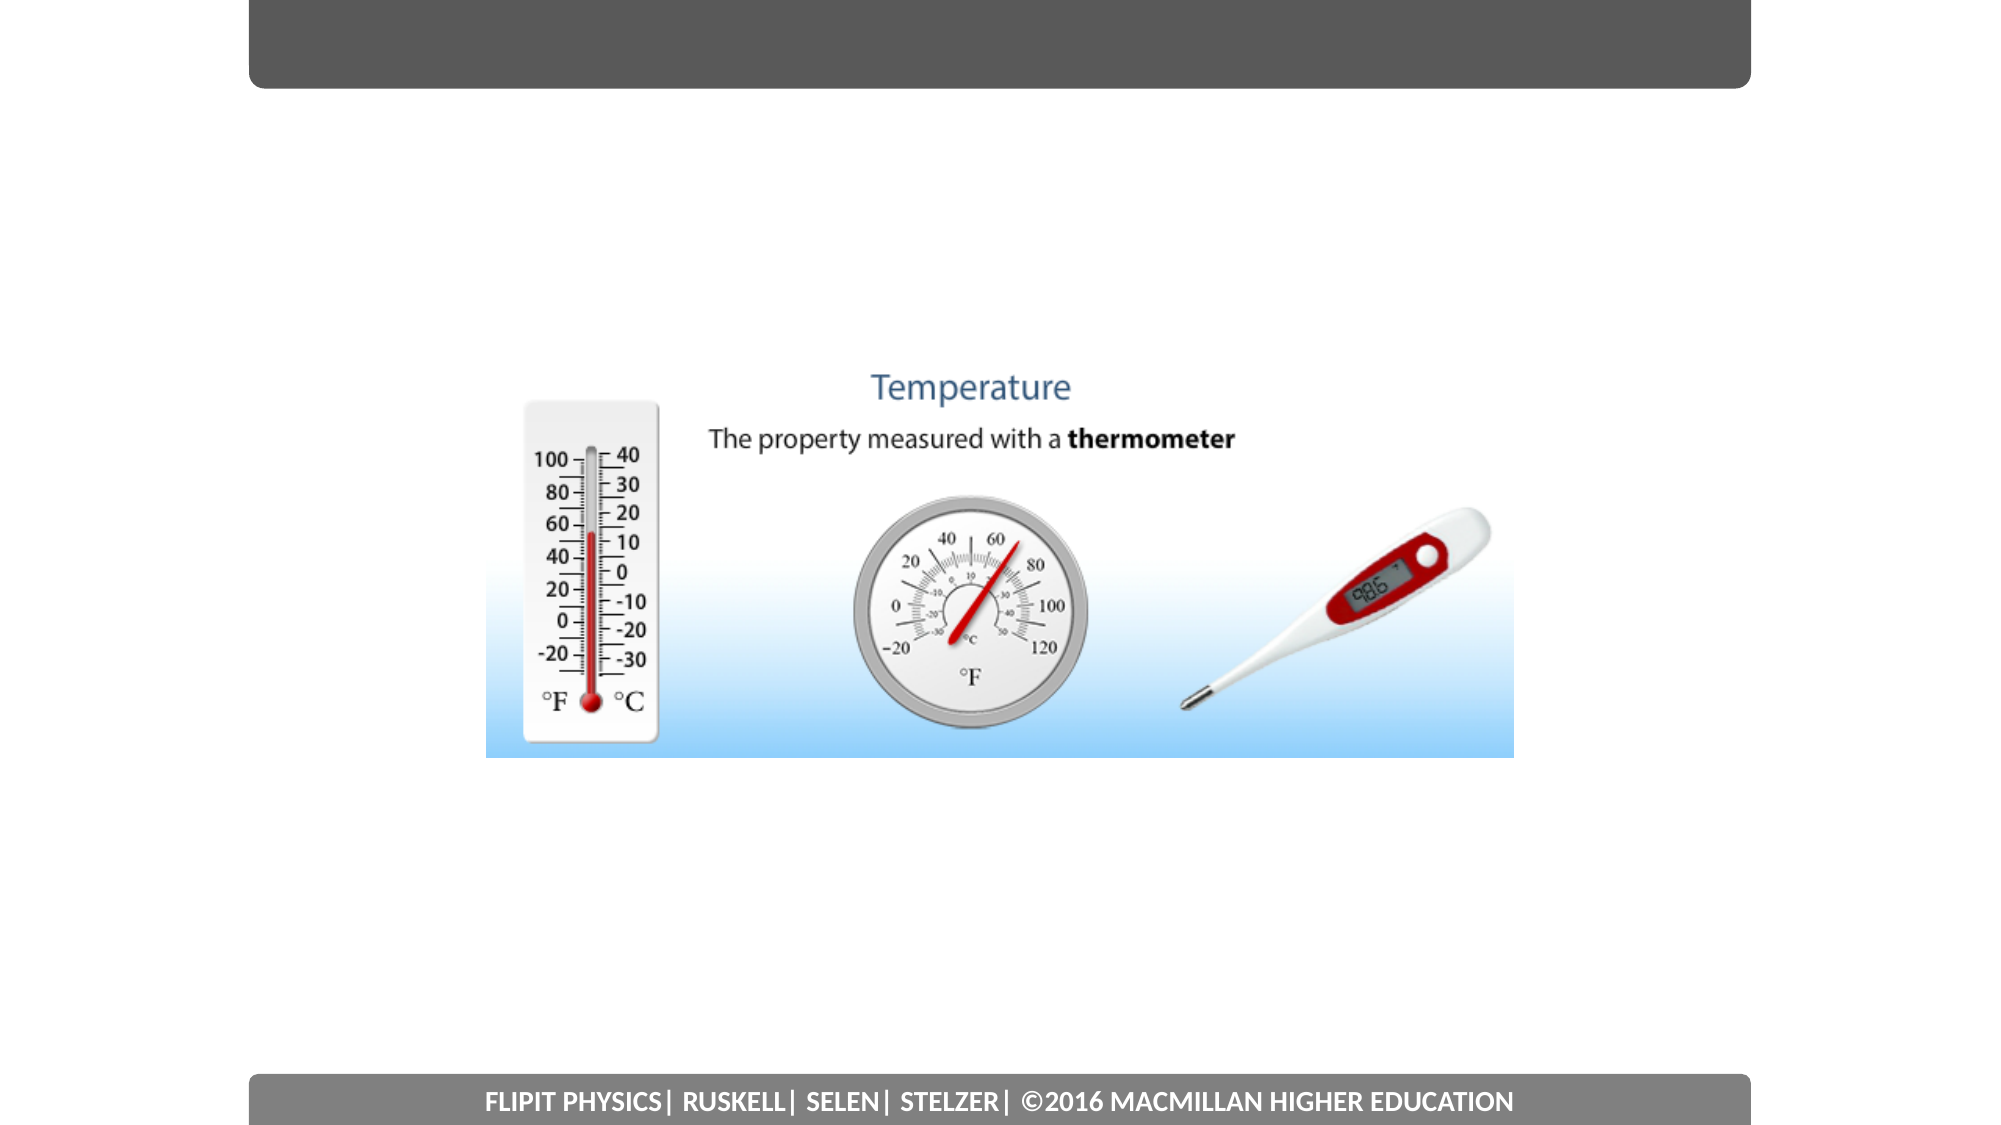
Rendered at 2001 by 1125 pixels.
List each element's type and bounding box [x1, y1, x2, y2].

text_box [248, 0, 1752, 89]
picture [486, 367, 1514, 758]
text_box [249, 1074, 1750, 1125]
